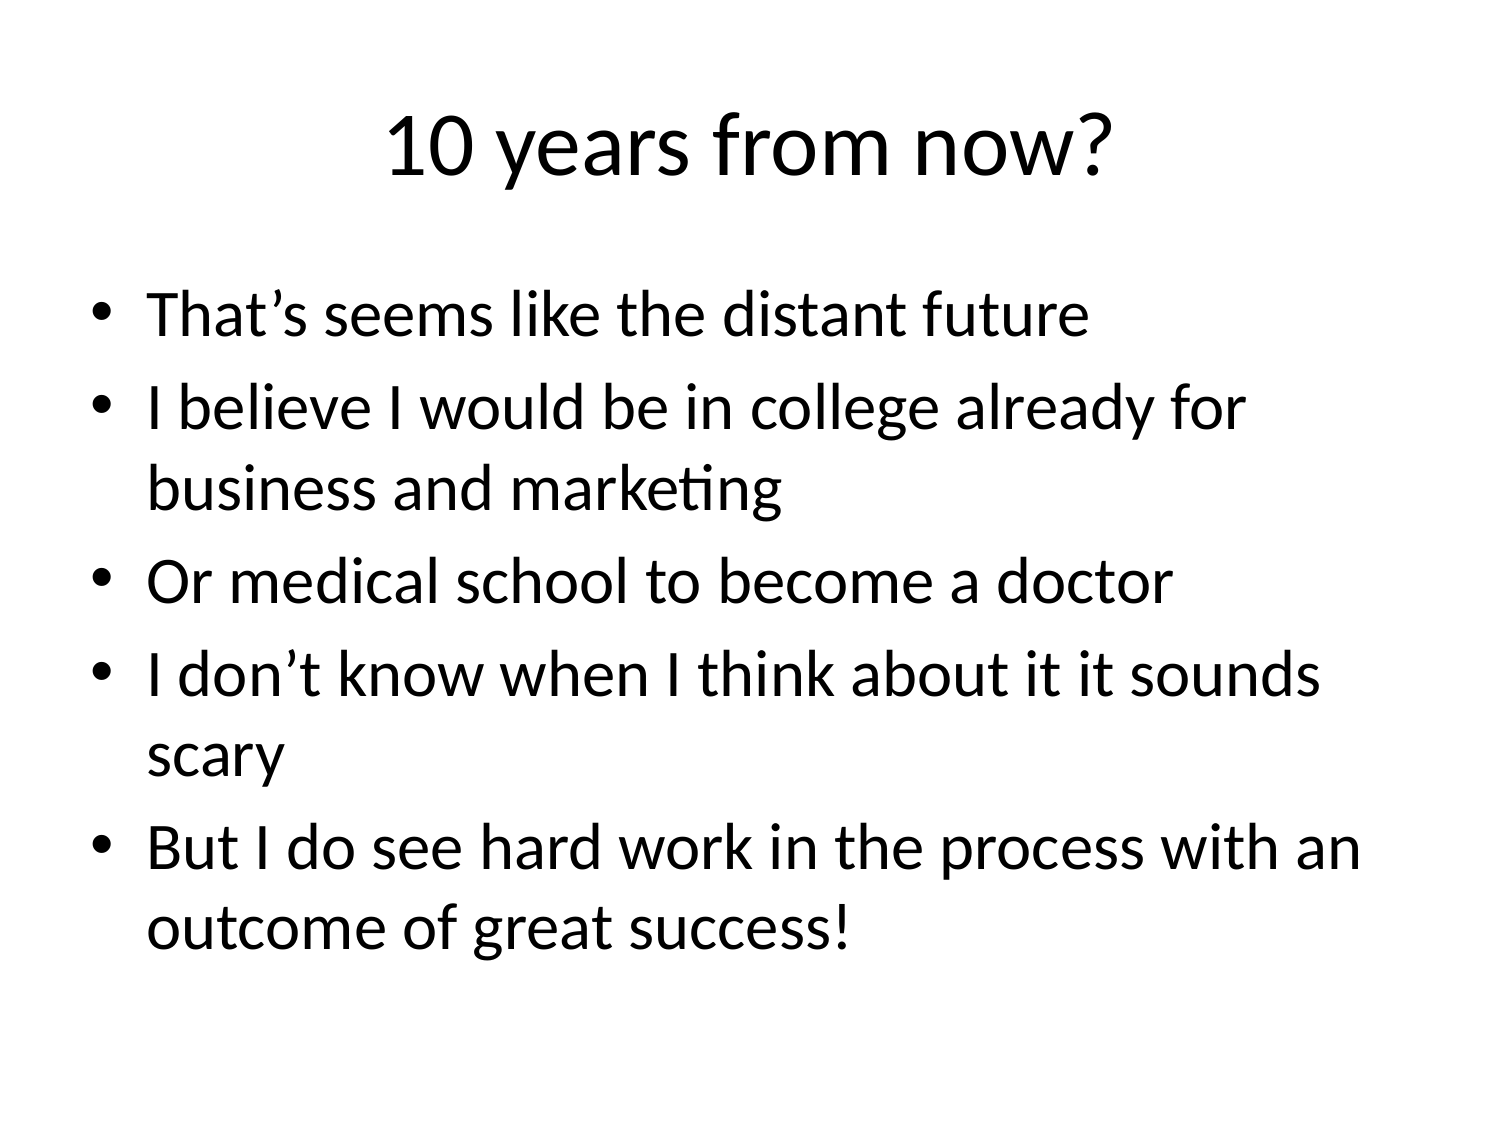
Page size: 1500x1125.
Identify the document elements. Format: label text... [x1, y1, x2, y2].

title 10 years from now? [75, 45, 1425, 233]
list That’s seems like the distant future I believe I would be in college already for business and marketing Or medical school to become a doctor I don’t know when I think about it it sounds scary But I do see hard work in the process with an outcome of great success! [75, 262, 1425, 1005]
